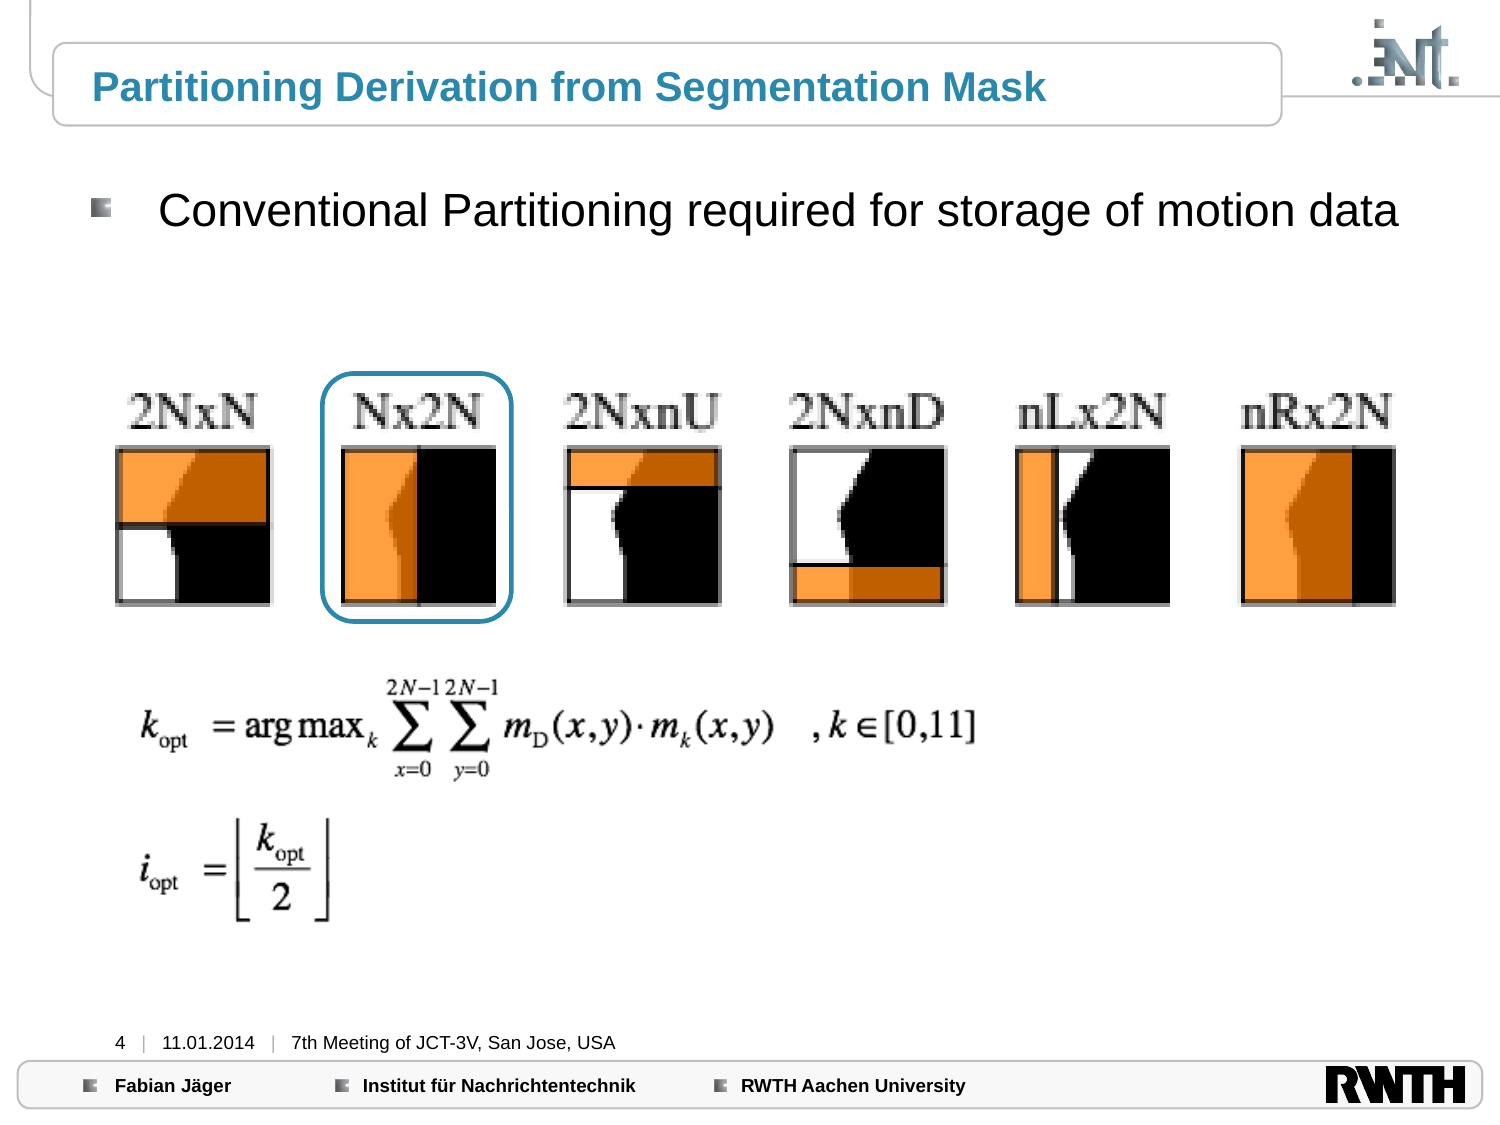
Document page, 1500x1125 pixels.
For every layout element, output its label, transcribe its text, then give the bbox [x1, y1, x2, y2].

picture [714, 1079, 727, 1092]
picture [135, 668, 984, 788]
picture [1352, 19, 1459, 90]
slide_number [100, 1023, 1471, 1067]
picture [91, 198, 111, 217]
list Conventional Partitioning required for storage of motion data [76, 160, 1427, 303]
title Partitioning Derivation from Segmentation Mask [76, 48, 1412, 120]
picture [335, 1079, 349, 1092]
picture [100, 373, 1412, 621]
picture [135, 810, 336, 929]
picture [1325, 1067, 1468, 1104]
picture [83, 1079, 97, 1092]
